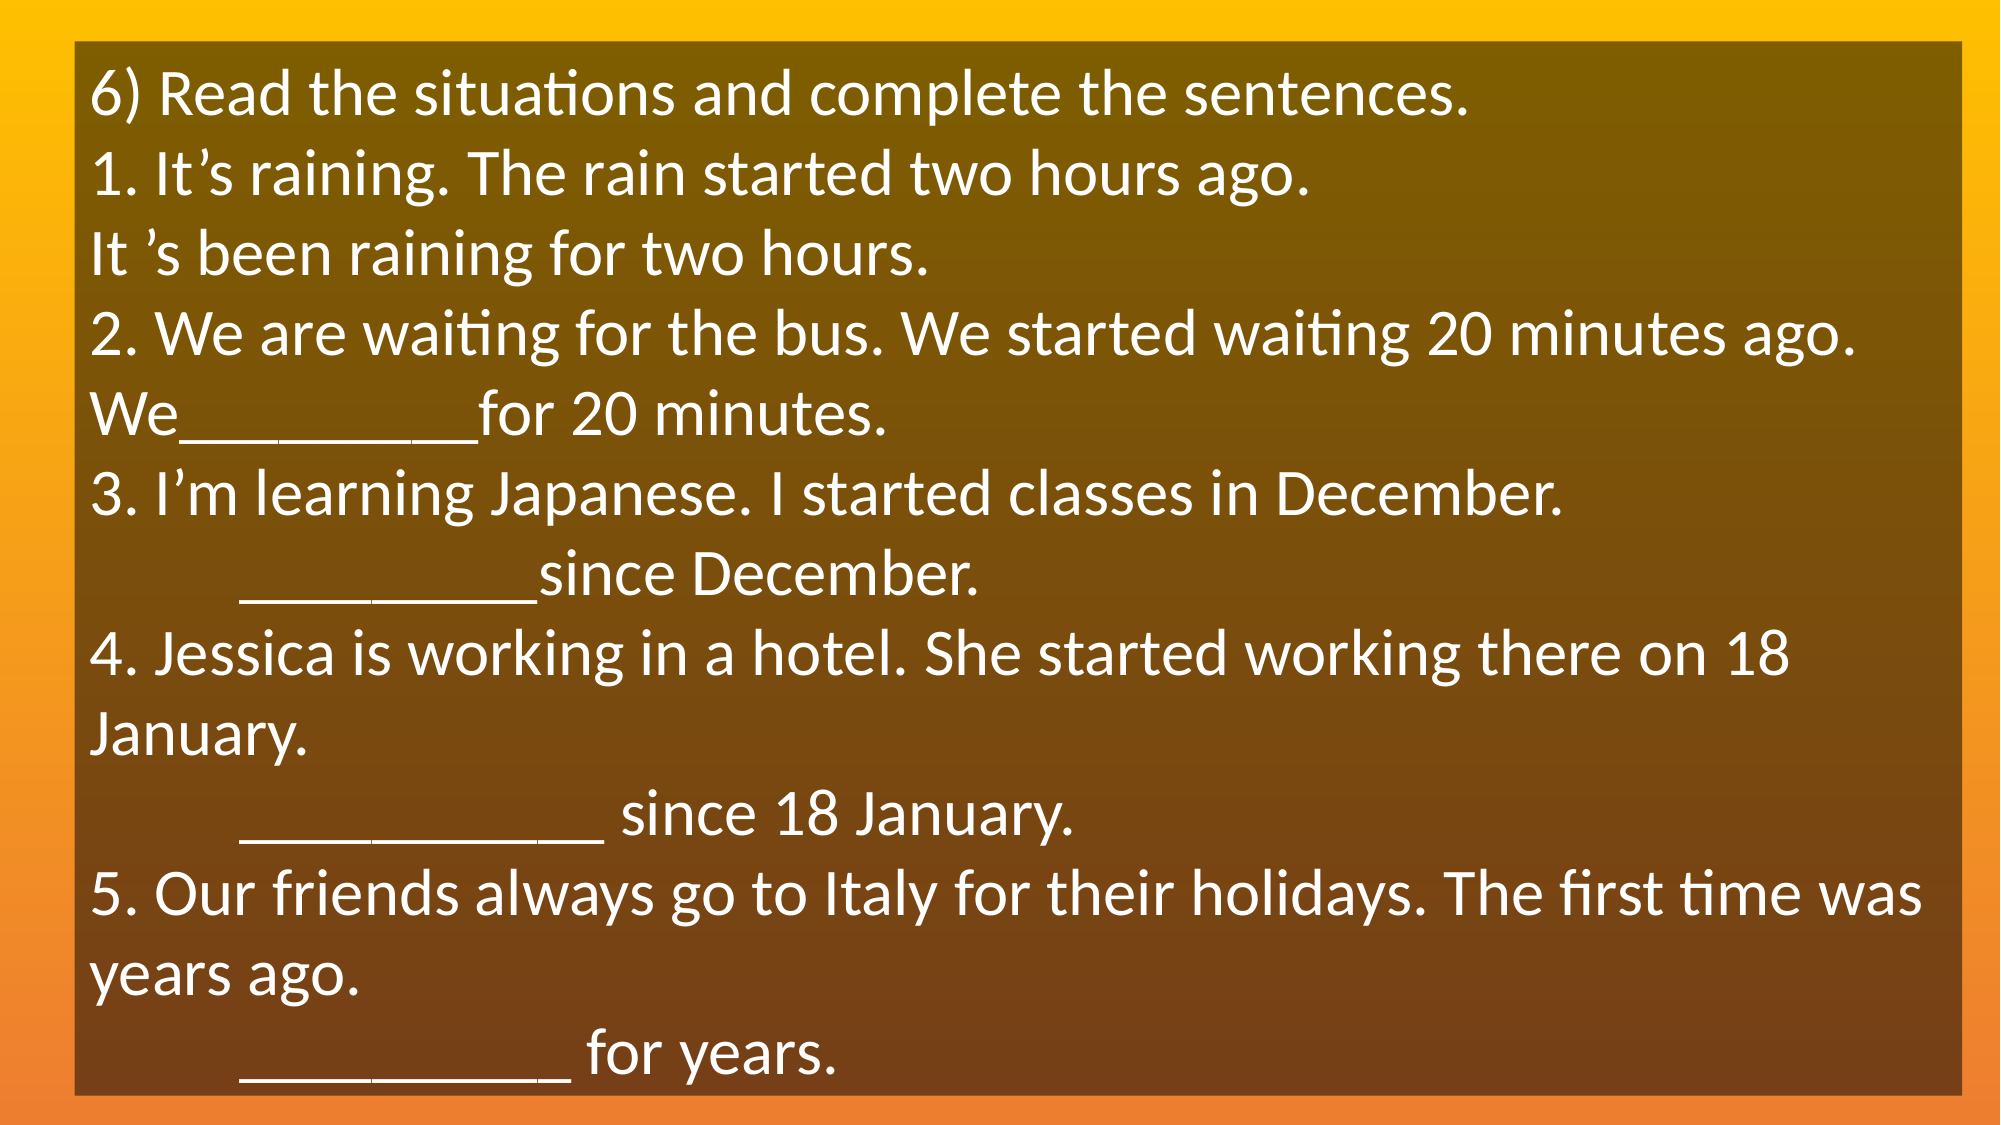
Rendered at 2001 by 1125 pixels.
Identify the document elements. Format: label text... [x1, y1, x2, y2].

text_box 6) Read the situations and complete the sentences. 1. It’s raining. The rain started two hours ago. It ’s been raining for two hours. 2. We are waiting for the bus. We started waiting 20 minutes ago. We_________for 20 minutes. 3. I’m learning Japanese. I started classes in December. _________since December. 4. Jessica is working in a hotel. She started working there on 18 January. ___________ since 18 January. 5. Our friends always go to Italy for their holidays. The first time was years ago. __________ for years. [74, 41, 1963, 1096]
